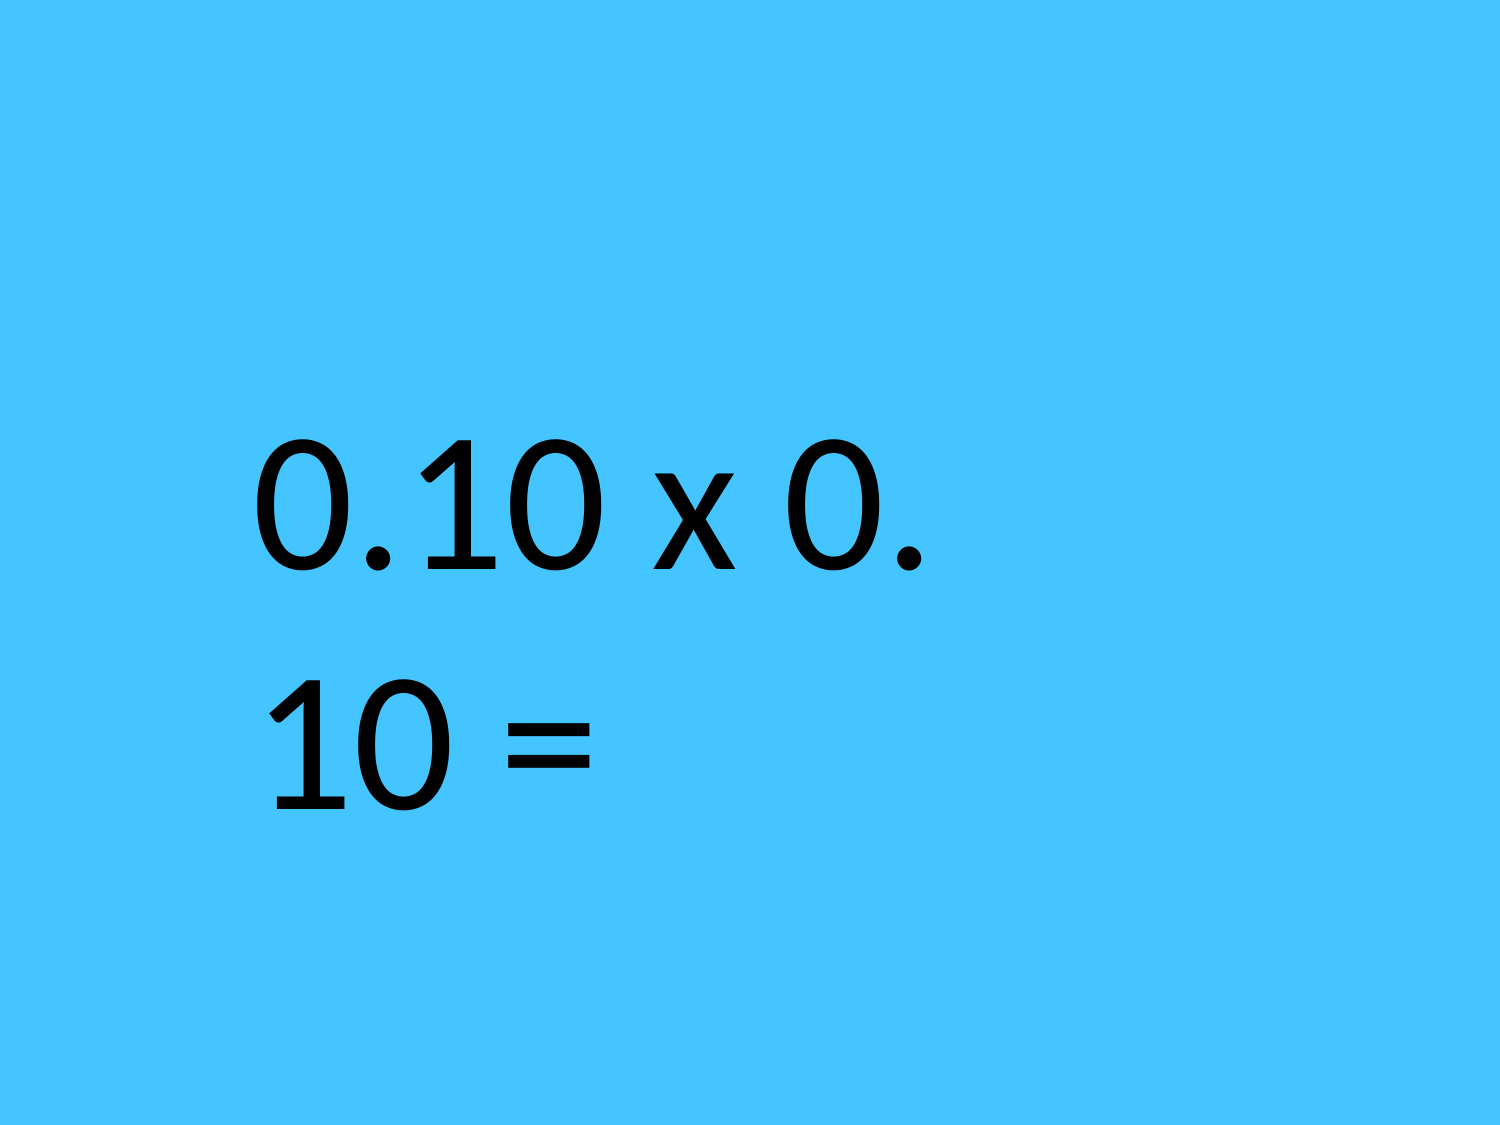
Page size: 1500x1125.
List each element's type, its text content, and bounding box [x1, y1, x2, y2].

text_box 0.10 x 0. 10 = [237, 362, 1163, 858]
